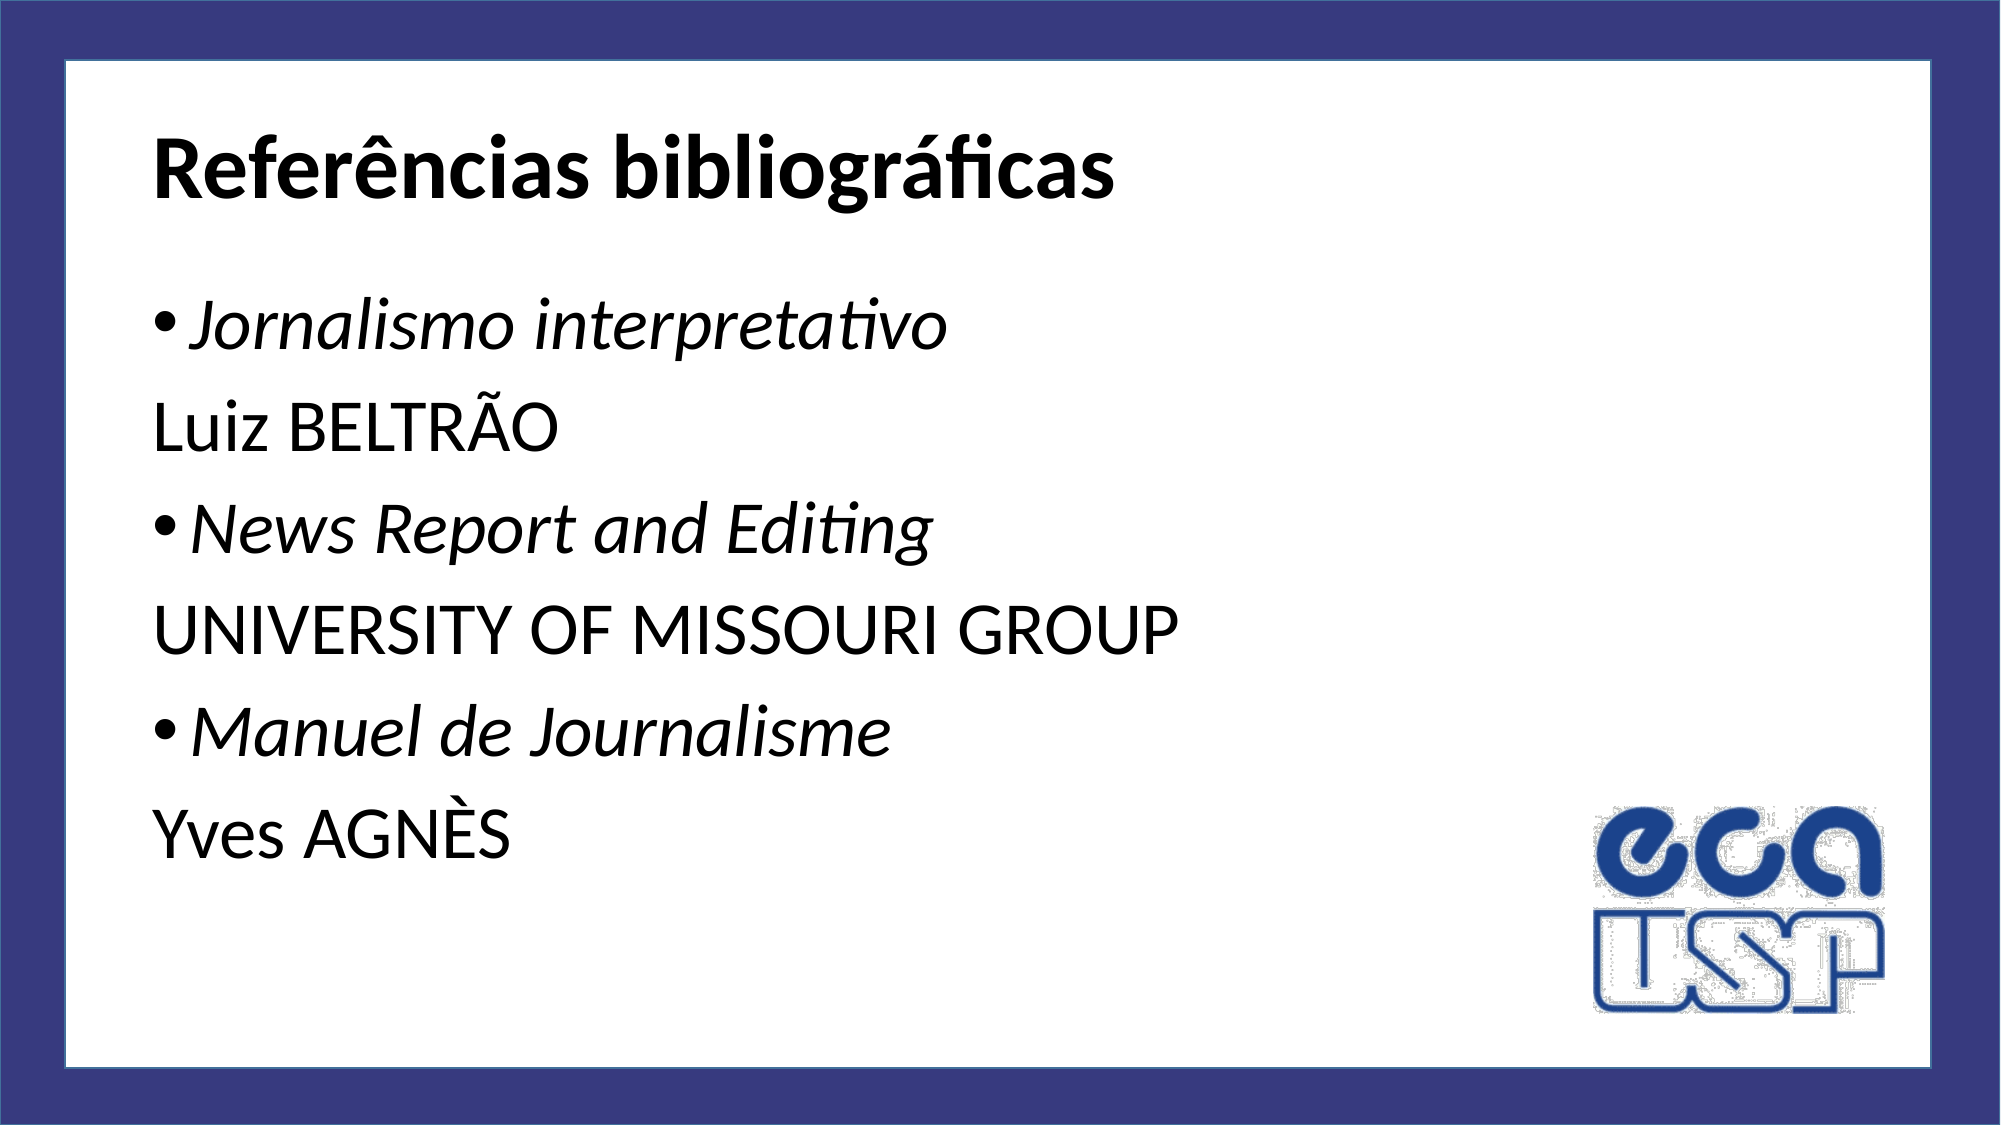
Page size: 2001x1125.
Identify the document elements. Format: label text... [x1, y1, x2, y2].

title Referências bibliográficas [137, 59, 1863, 277]
list Jornalismo interpretativo Luiz BELTRÃO News Report and Editing UNIVERSITY OF MISSOURI GROUP Manuel de Journalisme Yves AGNÈS [137, 277, 1959, 1014]
